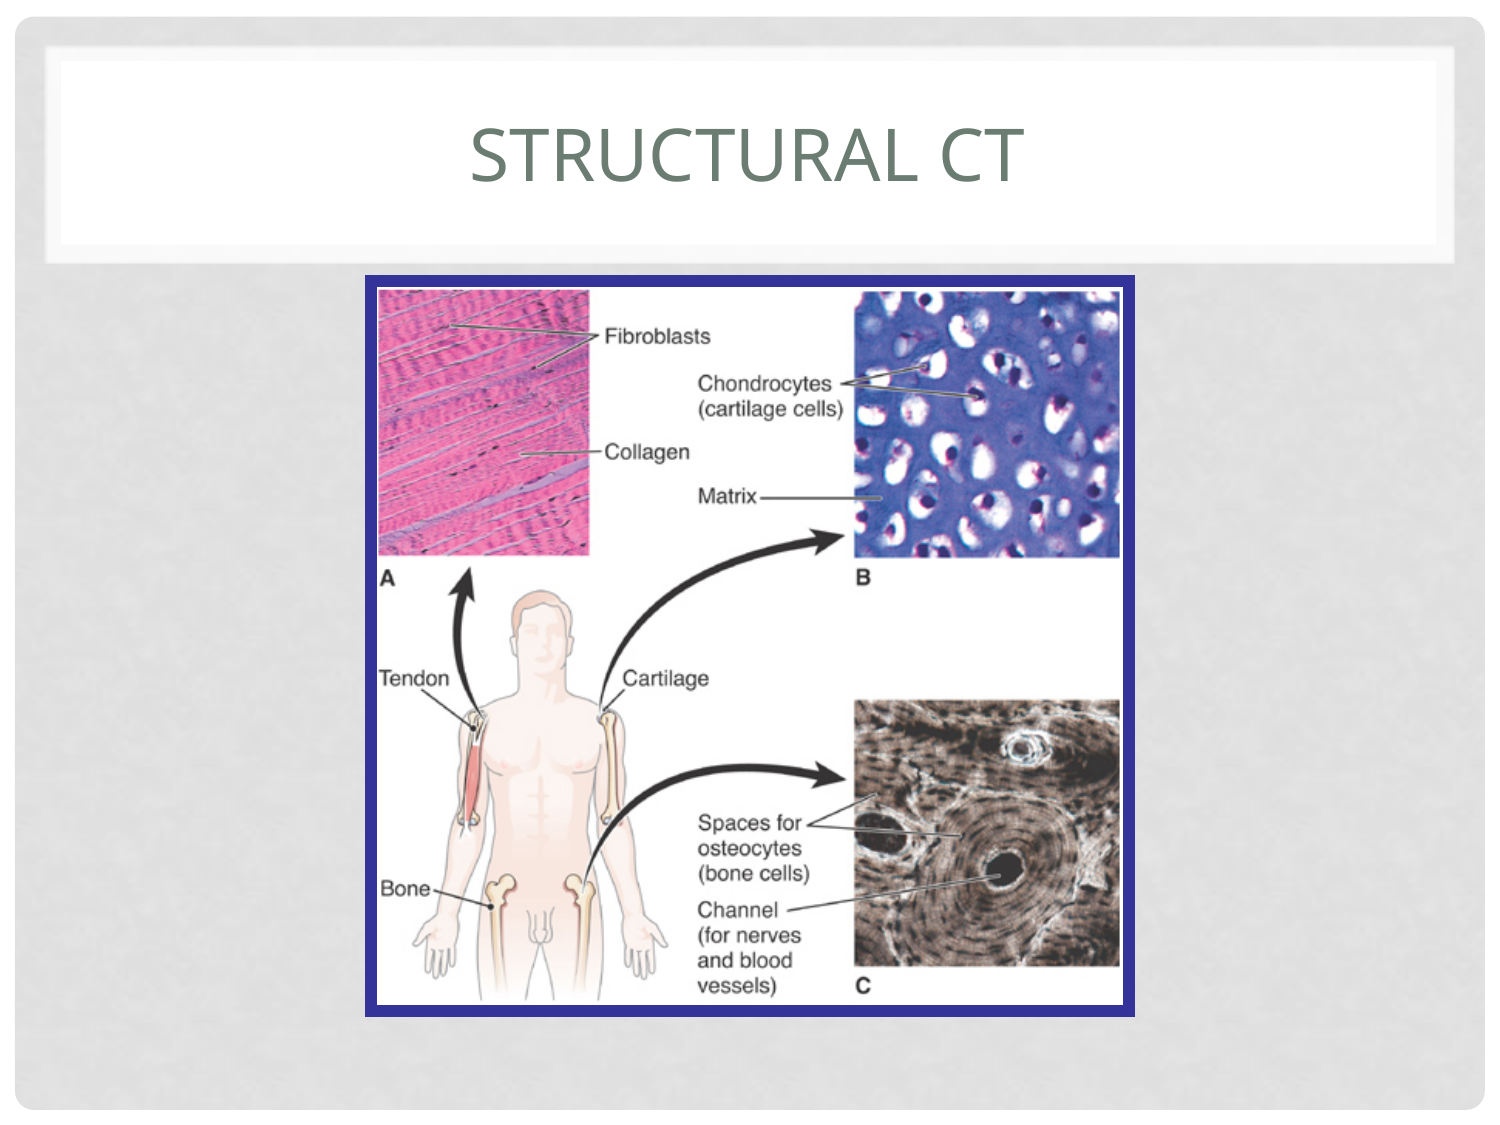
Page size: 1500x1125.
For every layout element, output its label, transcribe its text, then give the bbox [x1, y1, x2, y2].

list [377, 287, 1123, 1006]
title Structural ct [69, 66, 1425, 238]
